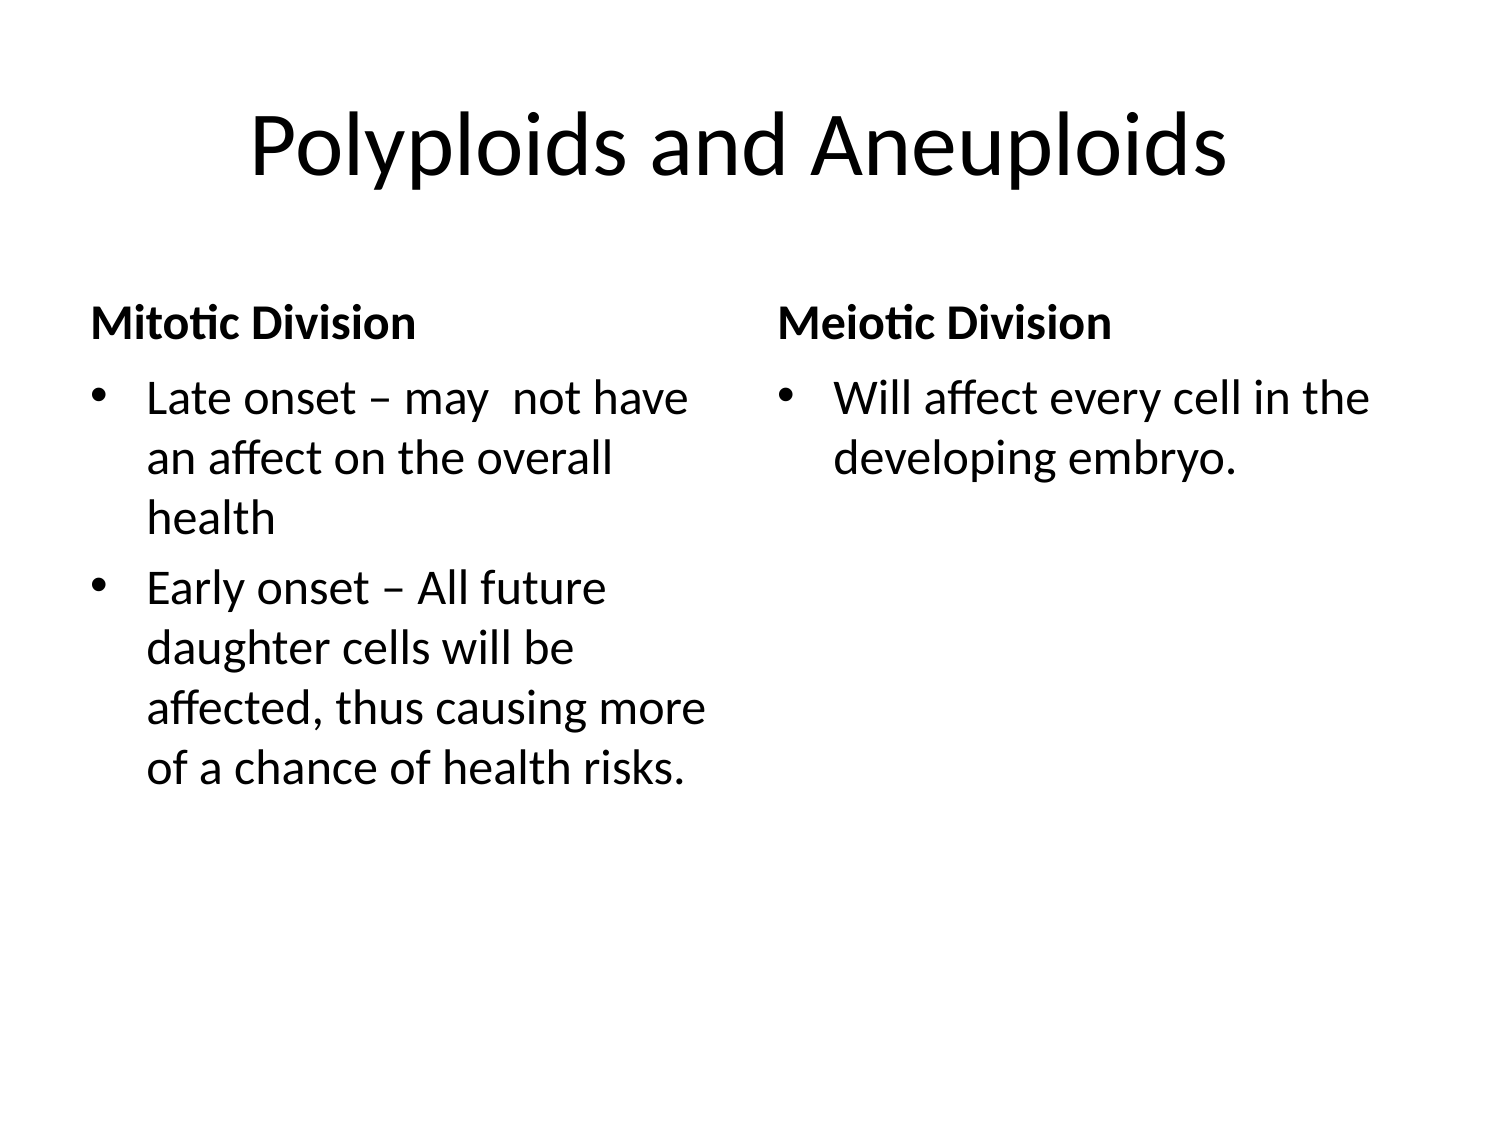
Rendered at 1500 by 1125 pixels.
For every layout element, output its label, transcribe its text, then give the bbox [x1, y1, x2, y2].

list Late onset – may not have an affect on the overall health Early onset – All future daughter cells will be affected, thus causing more of a chance of health risks. [75, 356, 738, 1005]
list Will affect every cell in the developing embryo. [761, 356, 1425, 1005]
list Mitotic Division [75, 251, 738, 356]
title Polyploids and Aneuploids [75, 45, 1425, 233]
list Meiotic Division [761, 251, 1425, 356]
